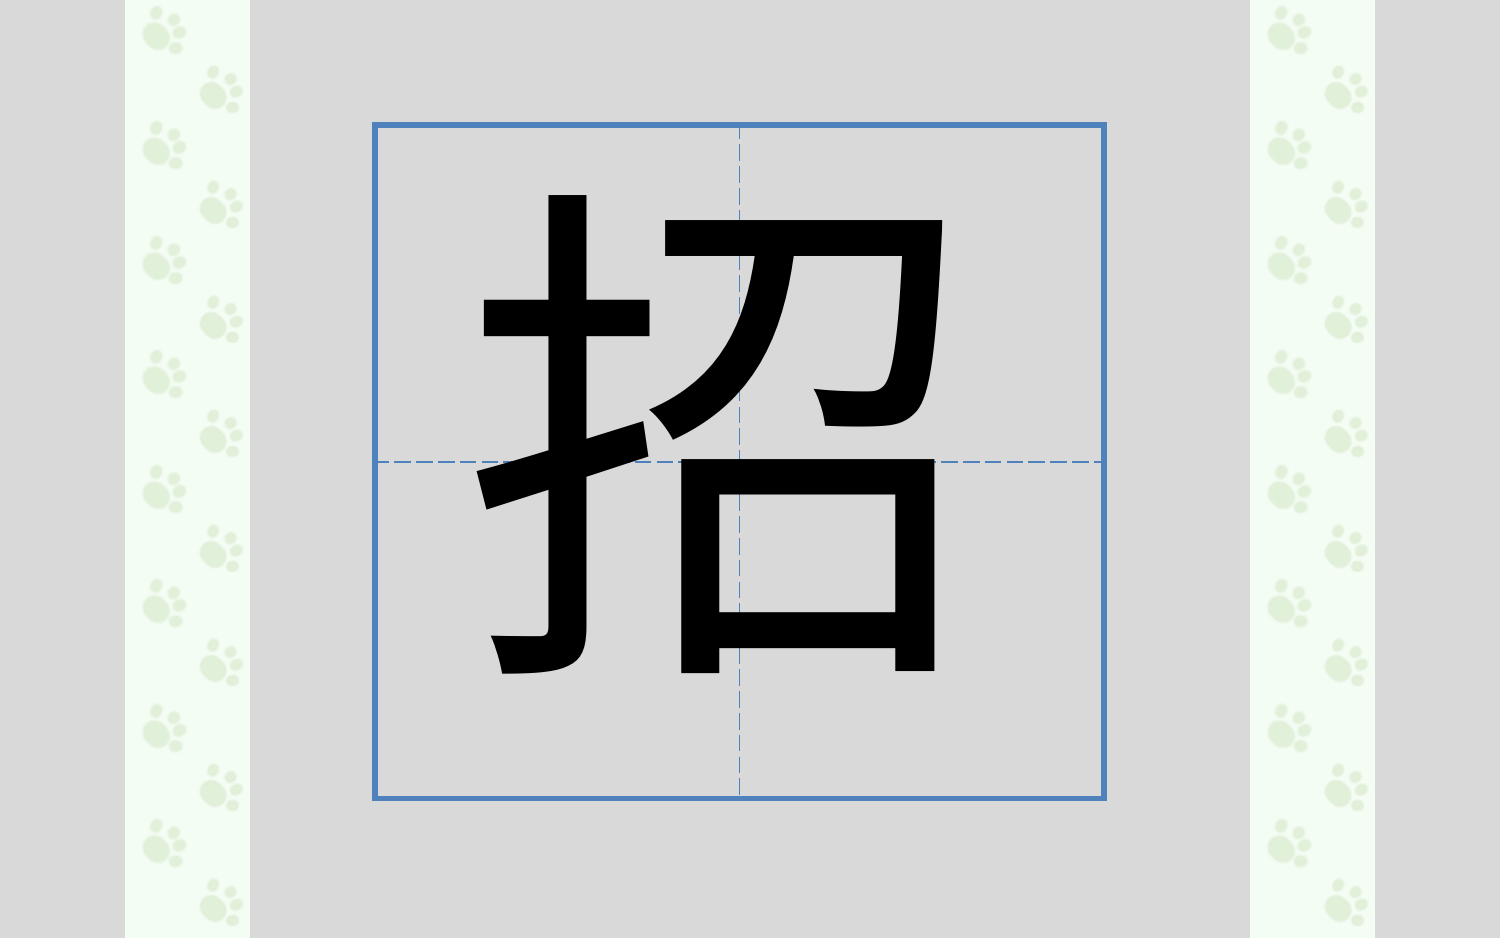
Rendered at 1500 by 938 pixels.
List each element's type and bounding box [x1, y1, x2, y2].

text_box [124, 0, 1376, 938]
